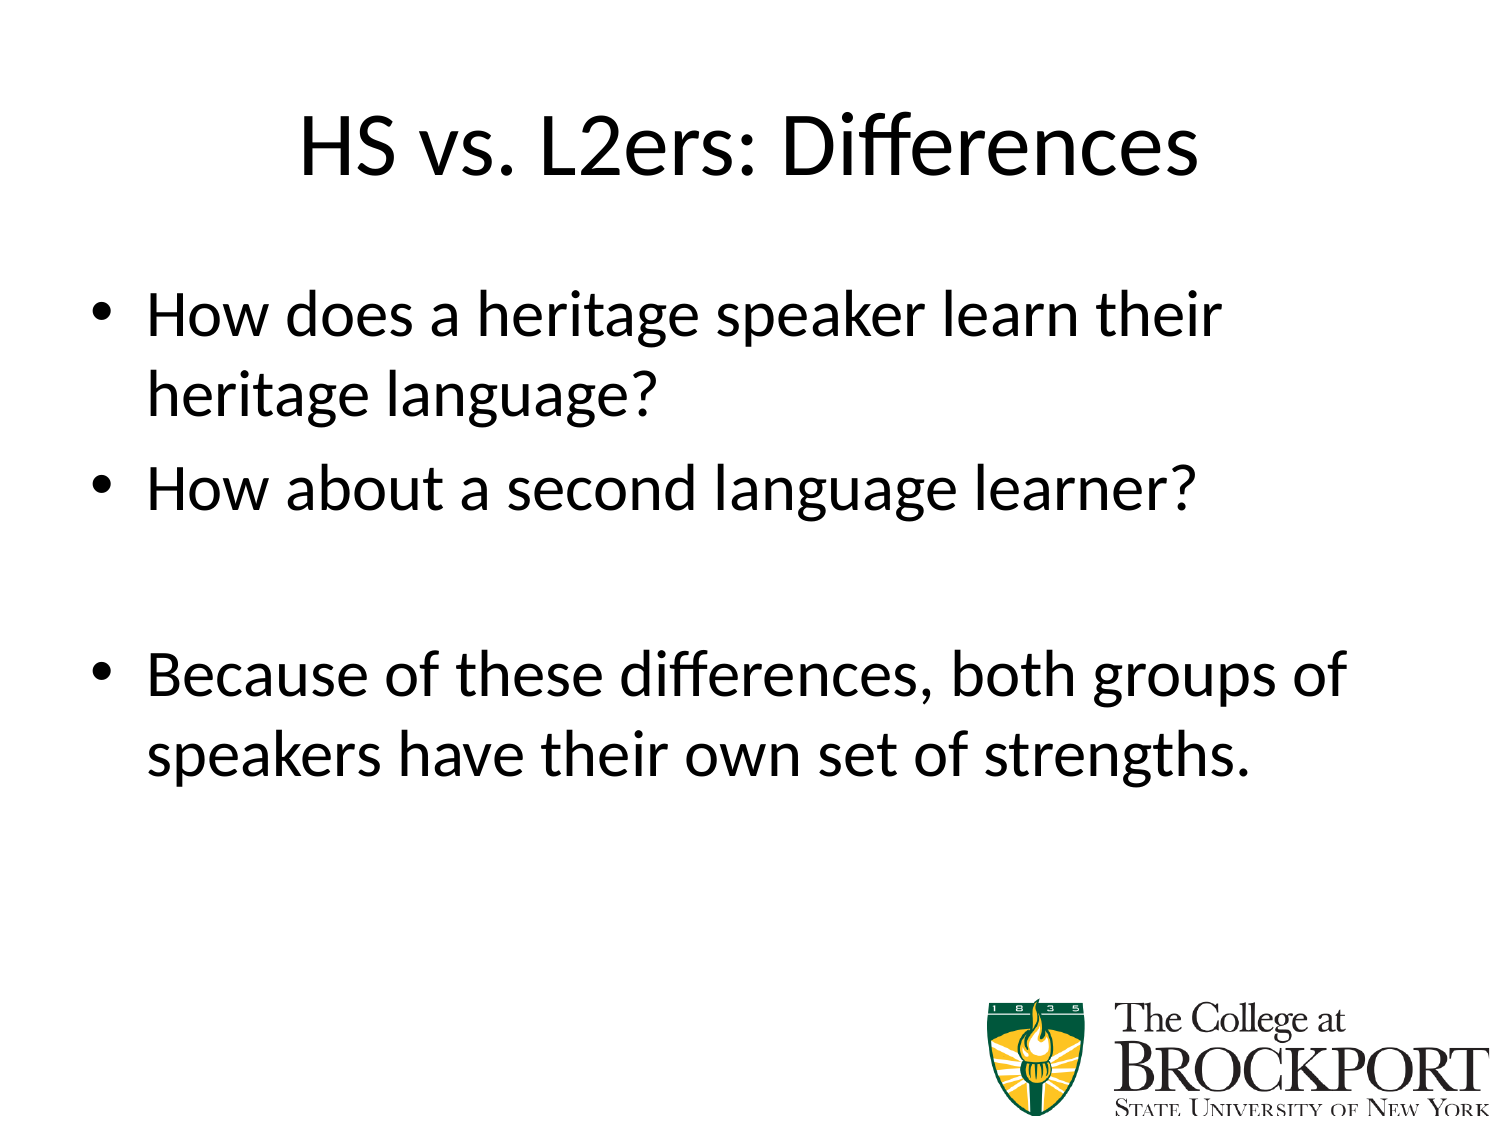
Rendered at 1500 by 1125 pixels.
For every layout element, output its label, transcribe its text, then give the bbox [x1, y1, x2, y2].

title HS vs. L2ers: Differences [75, 45, 1425, 233]
list How does a heritage speaker learn their heritage language? How about a second language learner? Because of these differences, both groups of speakers have their own set of strengths. [75, 262, 1425, 1005]
